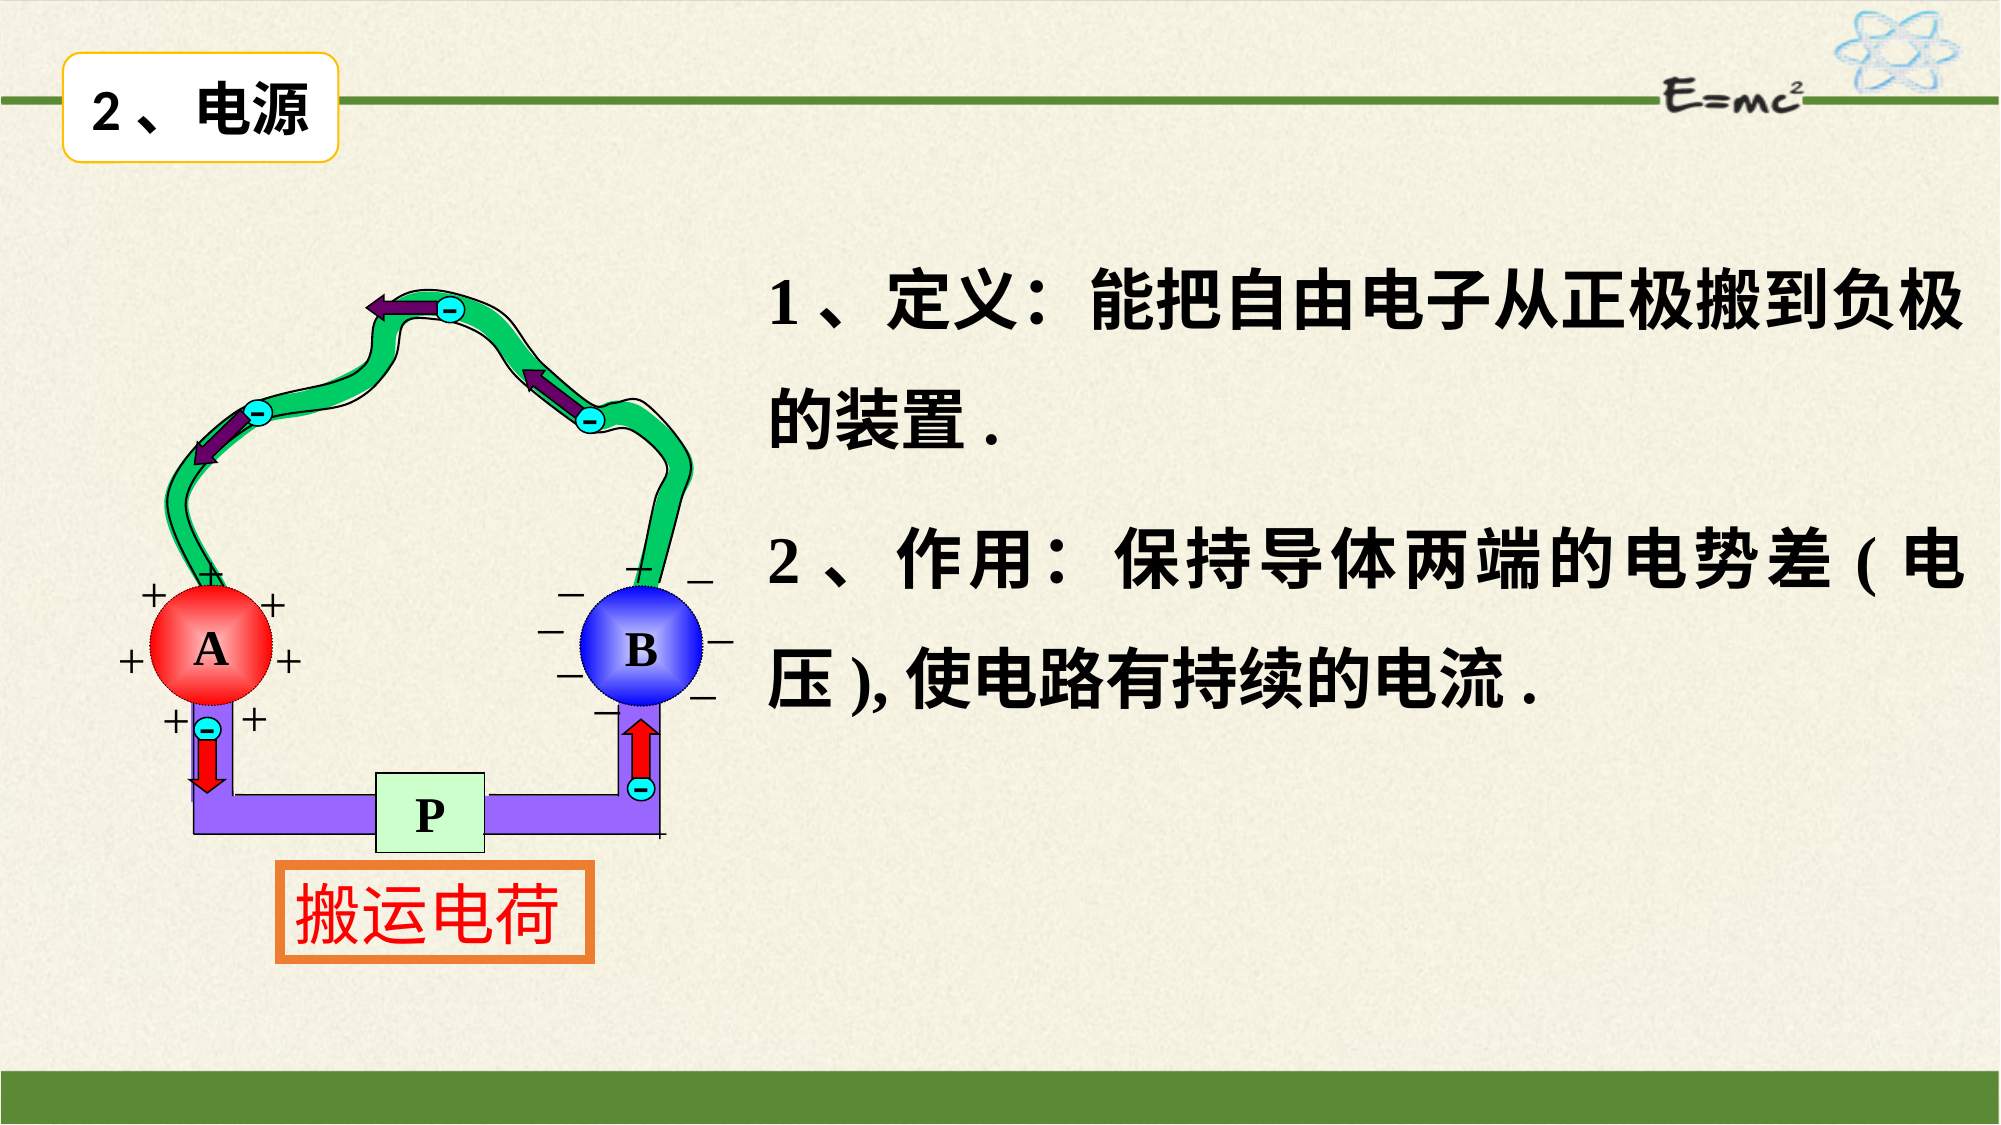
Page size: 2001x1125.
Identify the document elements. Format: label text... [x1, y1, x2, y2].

text_box 2、电源 [61, 51, 340, 164]
picture [0, 0, 2001, 1125]
text_box 搬运电荷 [280, 865, 591, 960]
list 1、定义：能把自由电子从正极搬到负极的装置. 2、作用：保持导体两端的电势差(电压),使电路有持续的电流. [752, 210, 1981, 793]
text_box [102, 289, 753, 757]
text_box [191, 757, 667, 853]
